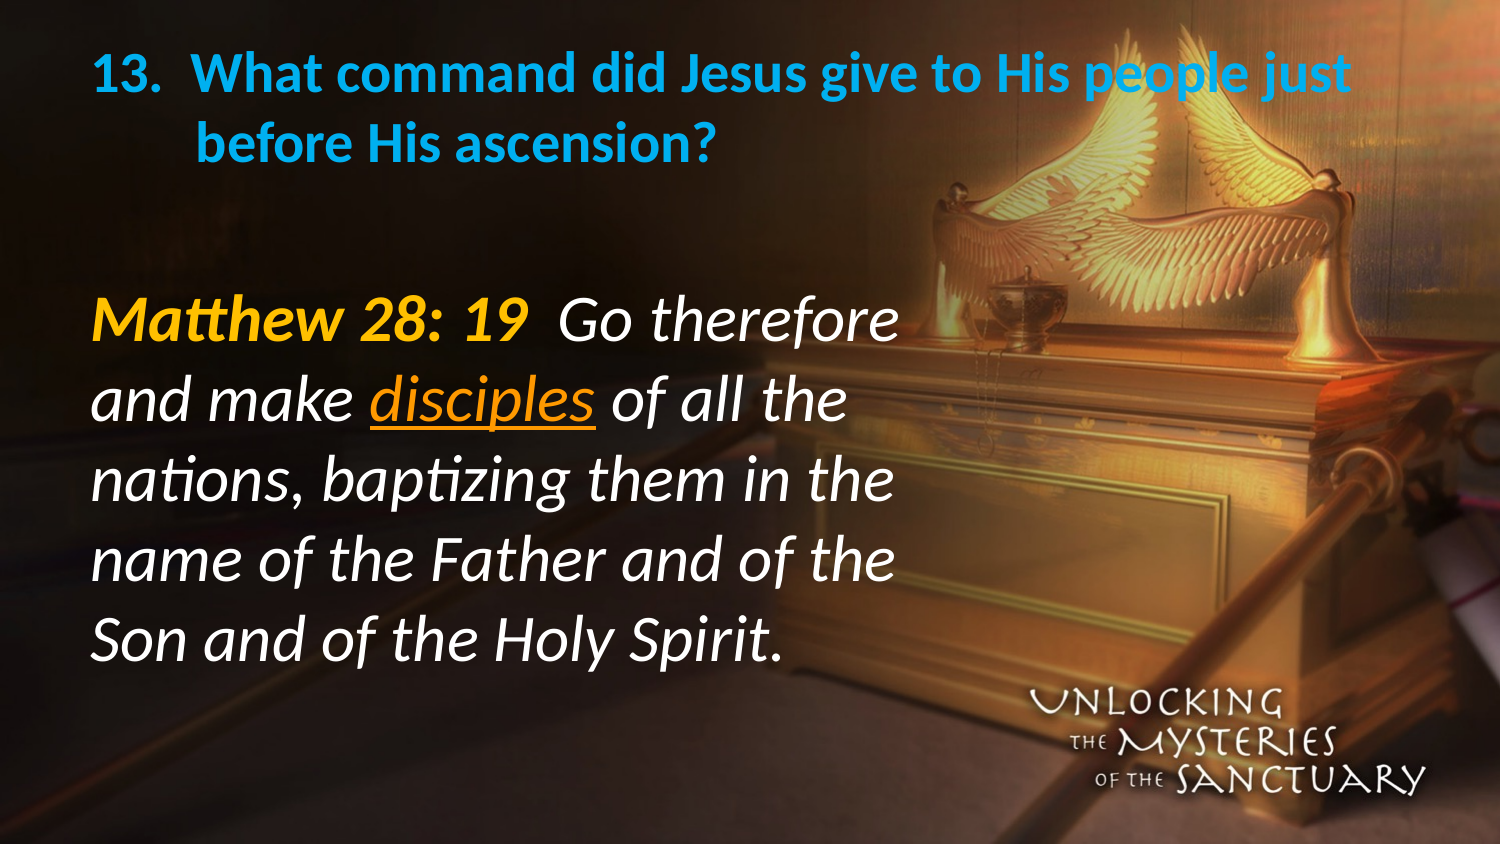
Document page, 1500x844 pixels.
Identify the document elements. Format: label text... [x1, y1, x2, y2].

picture [0, 0, 1500, 844]
title 13. What command did Jesus give to His people just before His ascension? [75, 33, 1425, 175]
list Matthew 28: 19 Go therefore and make disciples of all the nations, baptizing them in the name of the Father and of the Son and of the Holy Spirit. [75, 174, 978, 844]
